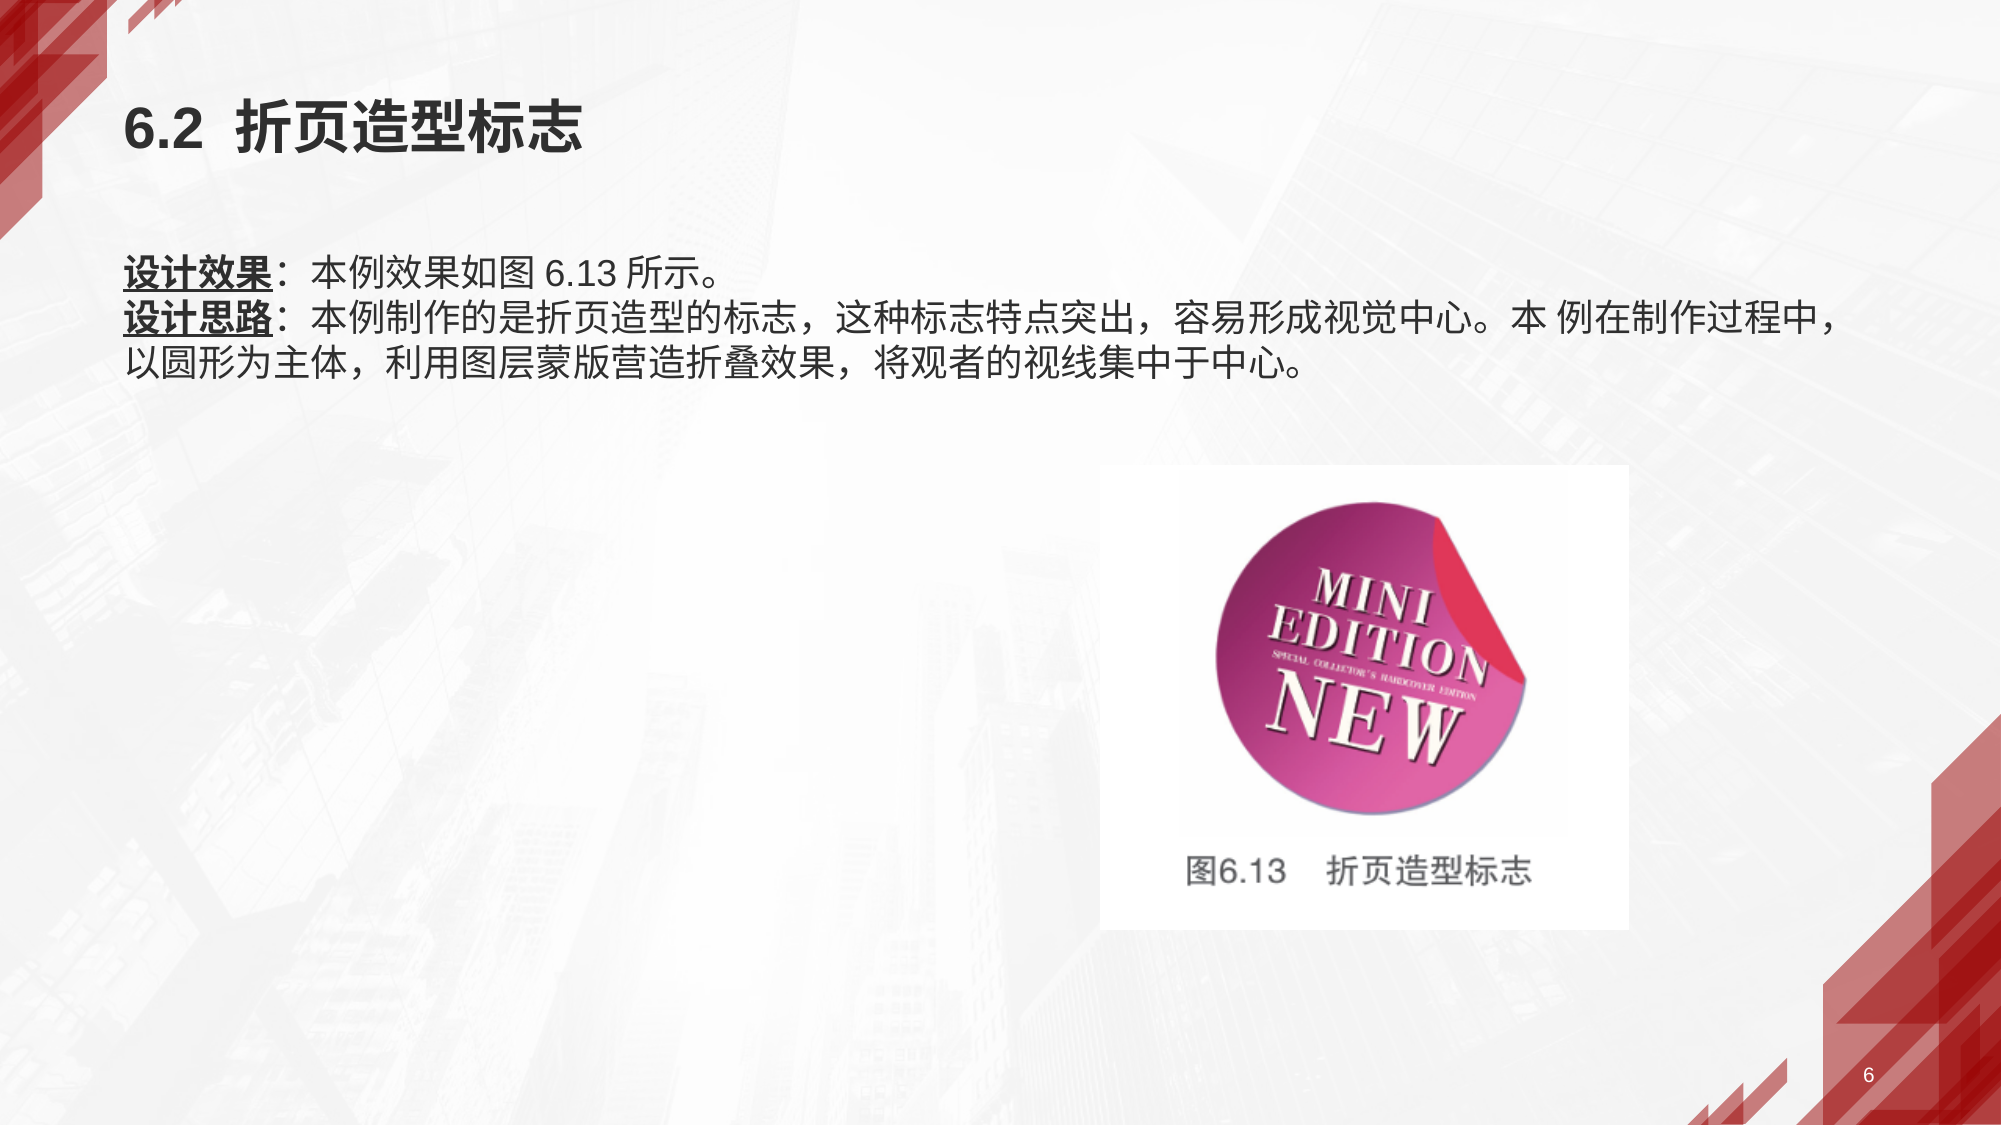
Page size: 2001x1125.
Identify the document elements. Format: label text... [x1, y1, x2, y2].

picture [1100, 465, 1629, 931]
slide_number 6 [1452, 1056, 1890, 1092]
text_box 设计效果：本例效果如图6.13所示。 设计思路：本例制作的是折页造型的标志，这种标志特点突出，容易形成视觉中心。本 例在制作过程中，以圆形为主体，利用图层蒙版营造折叠效果，将观者的视线集中于中心。 [108, 241, 1867, 392]
title 6.2 折页造型标志 [108, 81, 1890, 169]
